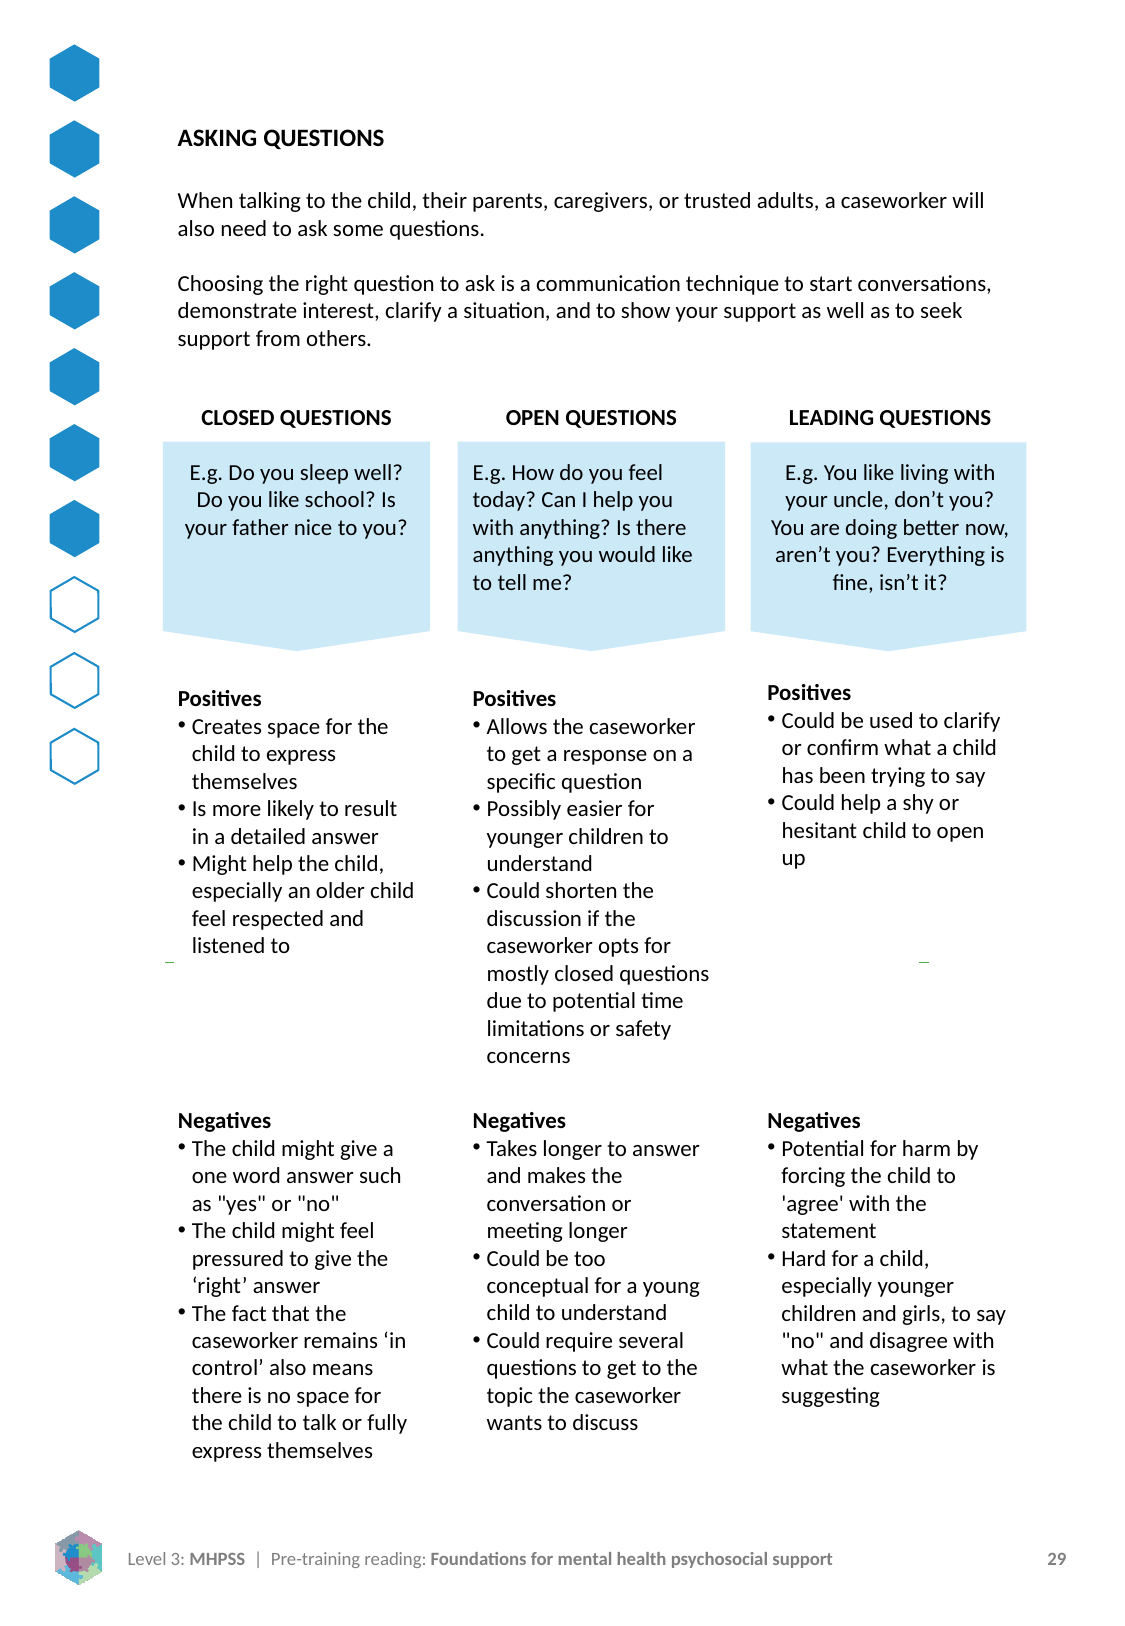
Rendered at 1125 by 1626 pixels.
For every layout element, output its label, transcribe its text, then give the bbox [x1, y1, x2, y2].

text_box ASKING QUESTIONS [162, 113, 1028, 159]
text_box When talking to the child, their parents, caregivers, or trusted adults, a caseworker will also need to ask some questions. Choosing the right question to ask is a communication technique to start conversations, demonstrate interest, clarify a situation, and to show your support as well as to seek support from others. [162, 178, 1028, 358]
text_box OPEN QUESTIONS E.g. How do you feel today? Can I help you with anything? Is there anything you would like to tell me? [457, 395, 725, 603]
text_box Positives Could be used to clarify or confirm what a child has been trying to say Could help a shy or hesitant child to open up [752, 670, 1027, 878]
text_box [50, 501, 99, 557]
text_box [50, 121, 99, 177]
text_box [50, 577, 99, 632]
text_box [750, 442, 1027, 652]
text_box Positives Creates space for the child to express themselves Is more likely to result in a detailed answer Might help the child, especially an older child feel respected and listened to [162, 676, 431, 966]
text_box [50, 653, 99, 708]
text_box Negatives The child might give a one word answer such as "yes" or "no" The child might feel pressured to give the ‘right’ answer The fact that the caseworker remains ‘in control’ also means there is no space for the child to talk or fully express themselves [162, 1098, 431, 1471]
text_box [50, 197, 99, 253]
text_box [50, 45, 99, 101]
text_box Negatives Potential for harm by forcing the child to 'agree' with the statement Hard for a child, especially younger children and girls, to say "no" and disagree with what the caseworker is suggesting [752, 1098, 1028, 1416]
text_box Positives Allows the caseworker to get a response on a specific question Possibly easier for younger children to understand Could shorten the discussion if the caseworker opts for mostly closed questions due to potential time limitations or safety concerns [457, 676, 725, 1076]
text_box [50, 273, 99, 329]
text_box Negatives Takes longer to answer and makes the conversation or meeting longer Could be too conceptual for a young child to understand Could require several questions to get to the topic the caseworker wants to discuss [457, 1098, 725, 1443]
text_box [50, 425, 99, 481]
text_box [50, 349, 99, 405]
text_box [162, 548, 431, 652]
text_box CLOSED QUESTIONS E.g. Do you sleep well? Do you like school? Is your father nice to you? [162, 395, 431, 548]
text_box [457, 441, 726, 652]
text_box LEADING QUESTIONS E.g. You like living with your uncle, don’t you? You are doing better now, aren’t you? Everything is fine, isn’t it? [752, 395, 1028, 603]
picture [55, 1530, 102, 1585]
text_box [50, 728, 99, 784]
